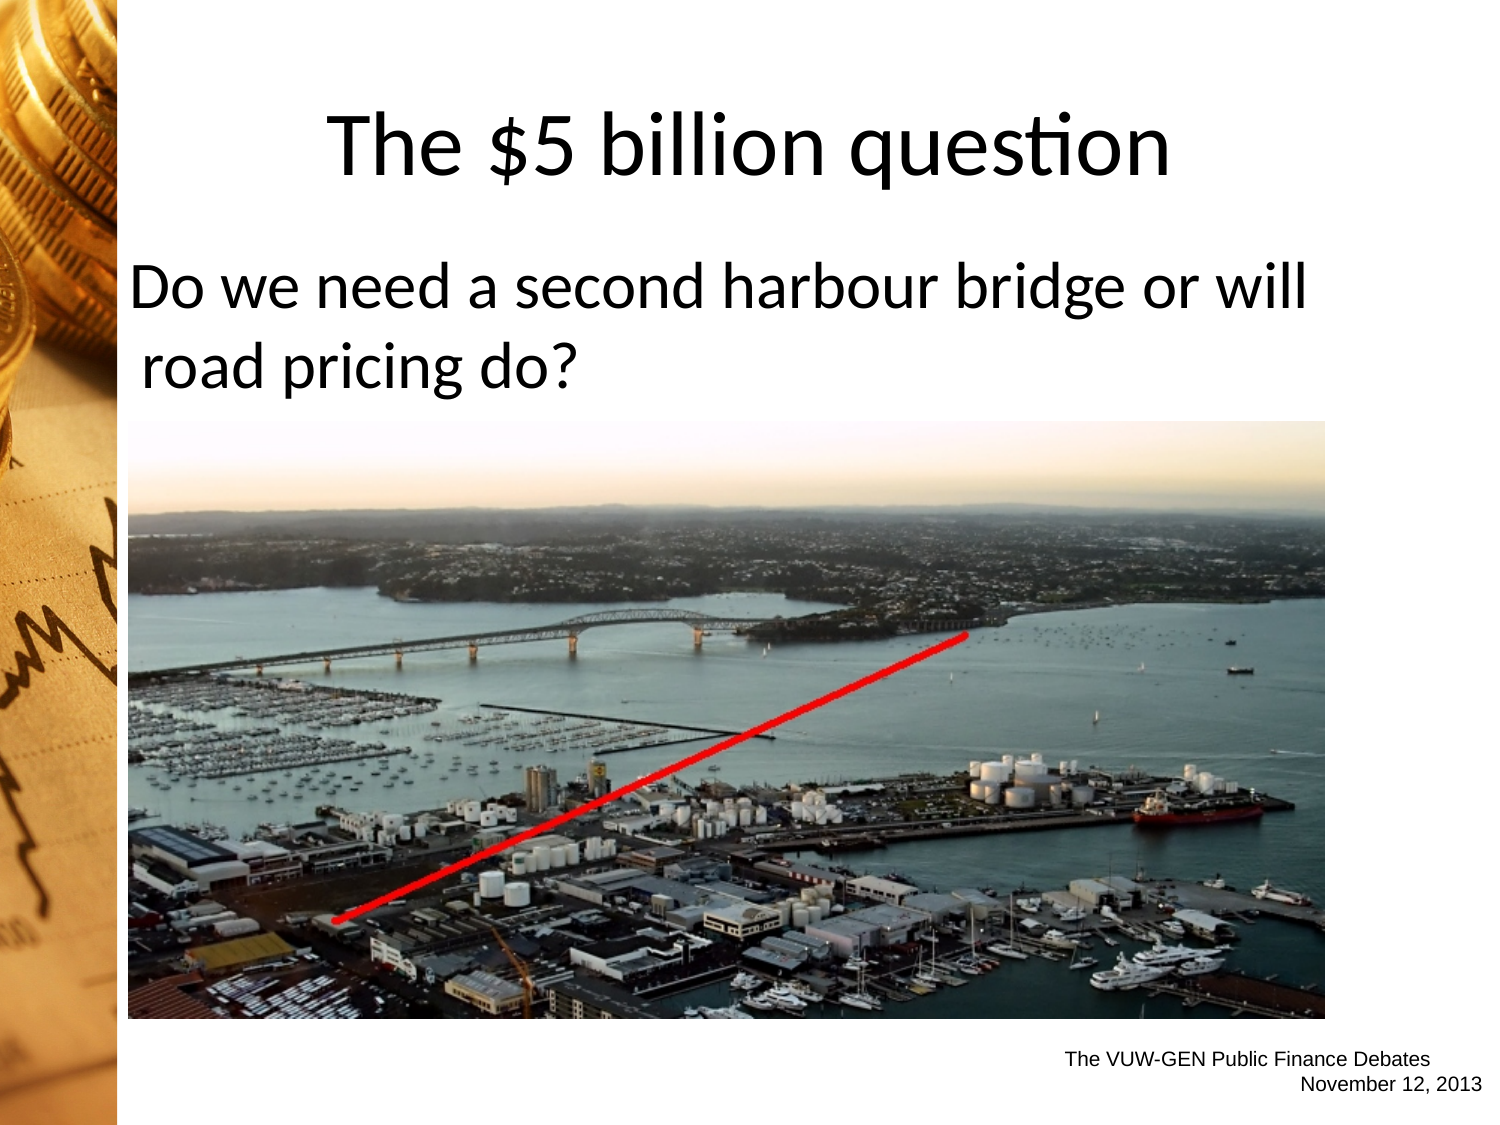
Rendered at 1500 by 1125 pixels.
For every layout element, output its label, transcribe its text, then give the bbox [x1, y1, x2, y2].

text_box The VUW-GEN Public Finance Debates November 12, 2013 [667, 1034, 1498, 1106]
list Do we need a second harbour bridge or will road pricing do? [121, 234, 1421, 429]
picture [0, 0, 118, 1125]
title The $5 billion question [121, 45, 1425, 233]
picture [128, 421, 1325, 1019]
